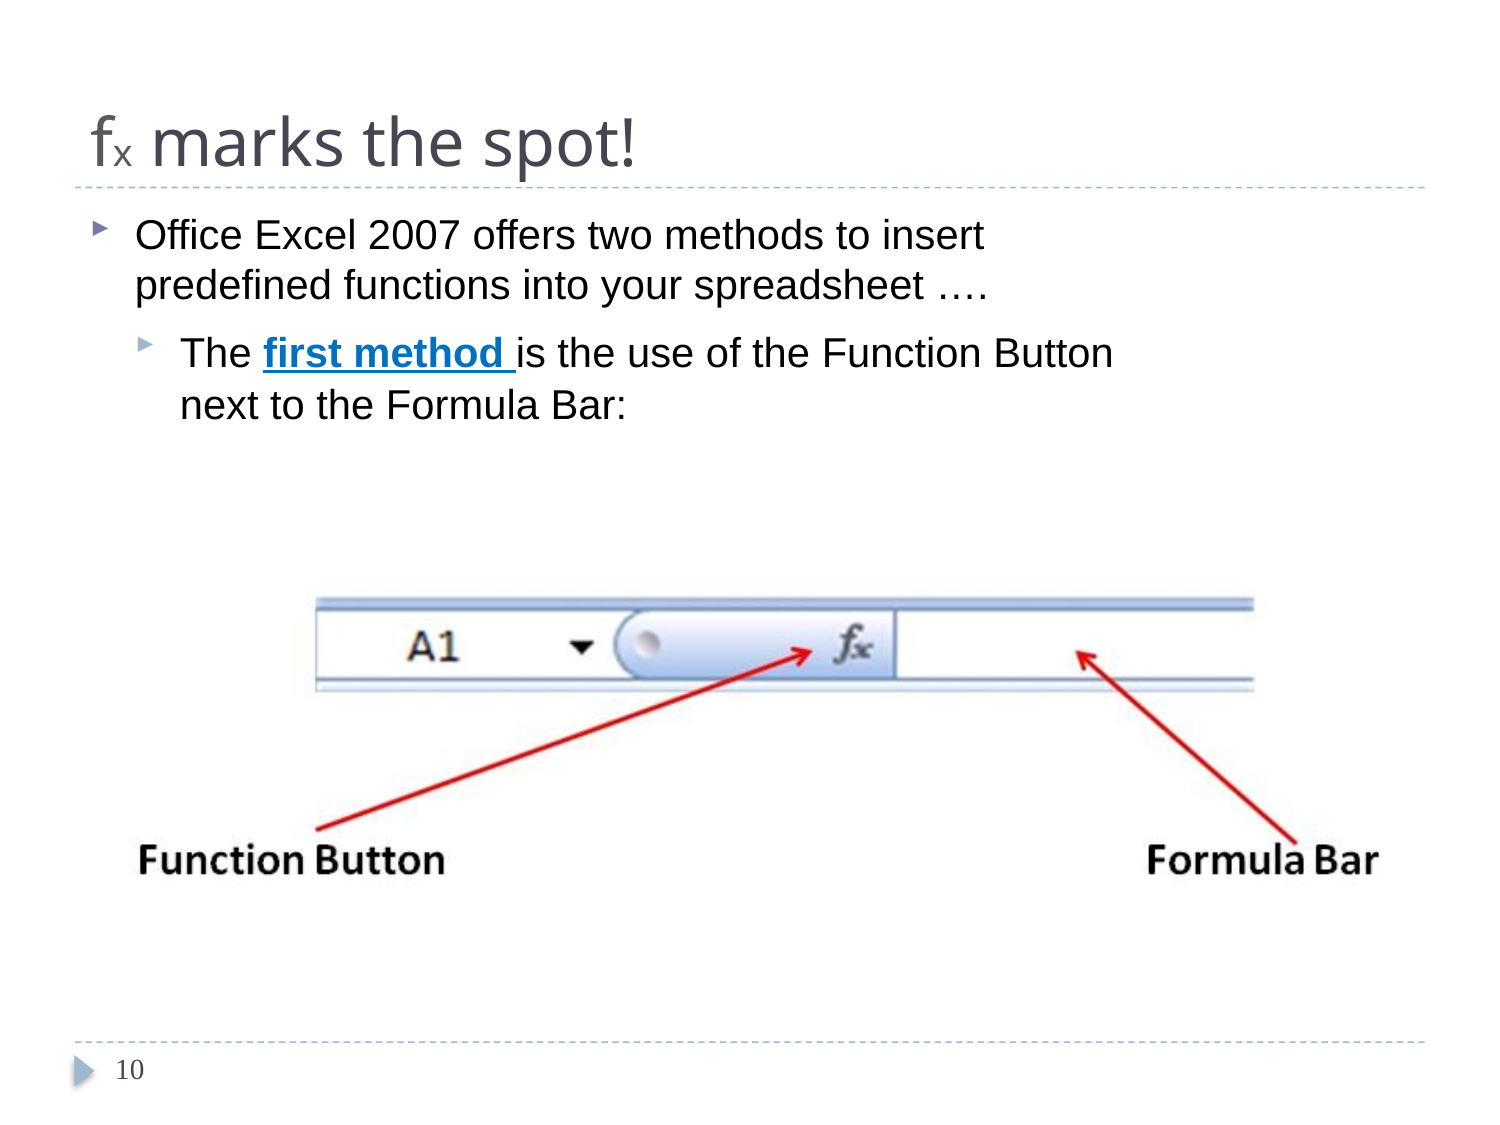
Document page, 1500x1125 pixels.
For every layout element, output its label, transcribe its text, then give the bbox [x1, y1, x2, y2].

list Office Excel 2007 offers two methods to insert predefined functions into your spreadsheet …. The first method is the use of the Function Button next to the Formula Bar: [74, 199, 1426, 1011]
slide_number 10 [100, 1042, 426, 1103]
title fx marks the spot! [74, 24, 1426, 188]
picture [92, 573, 1408, 923]
